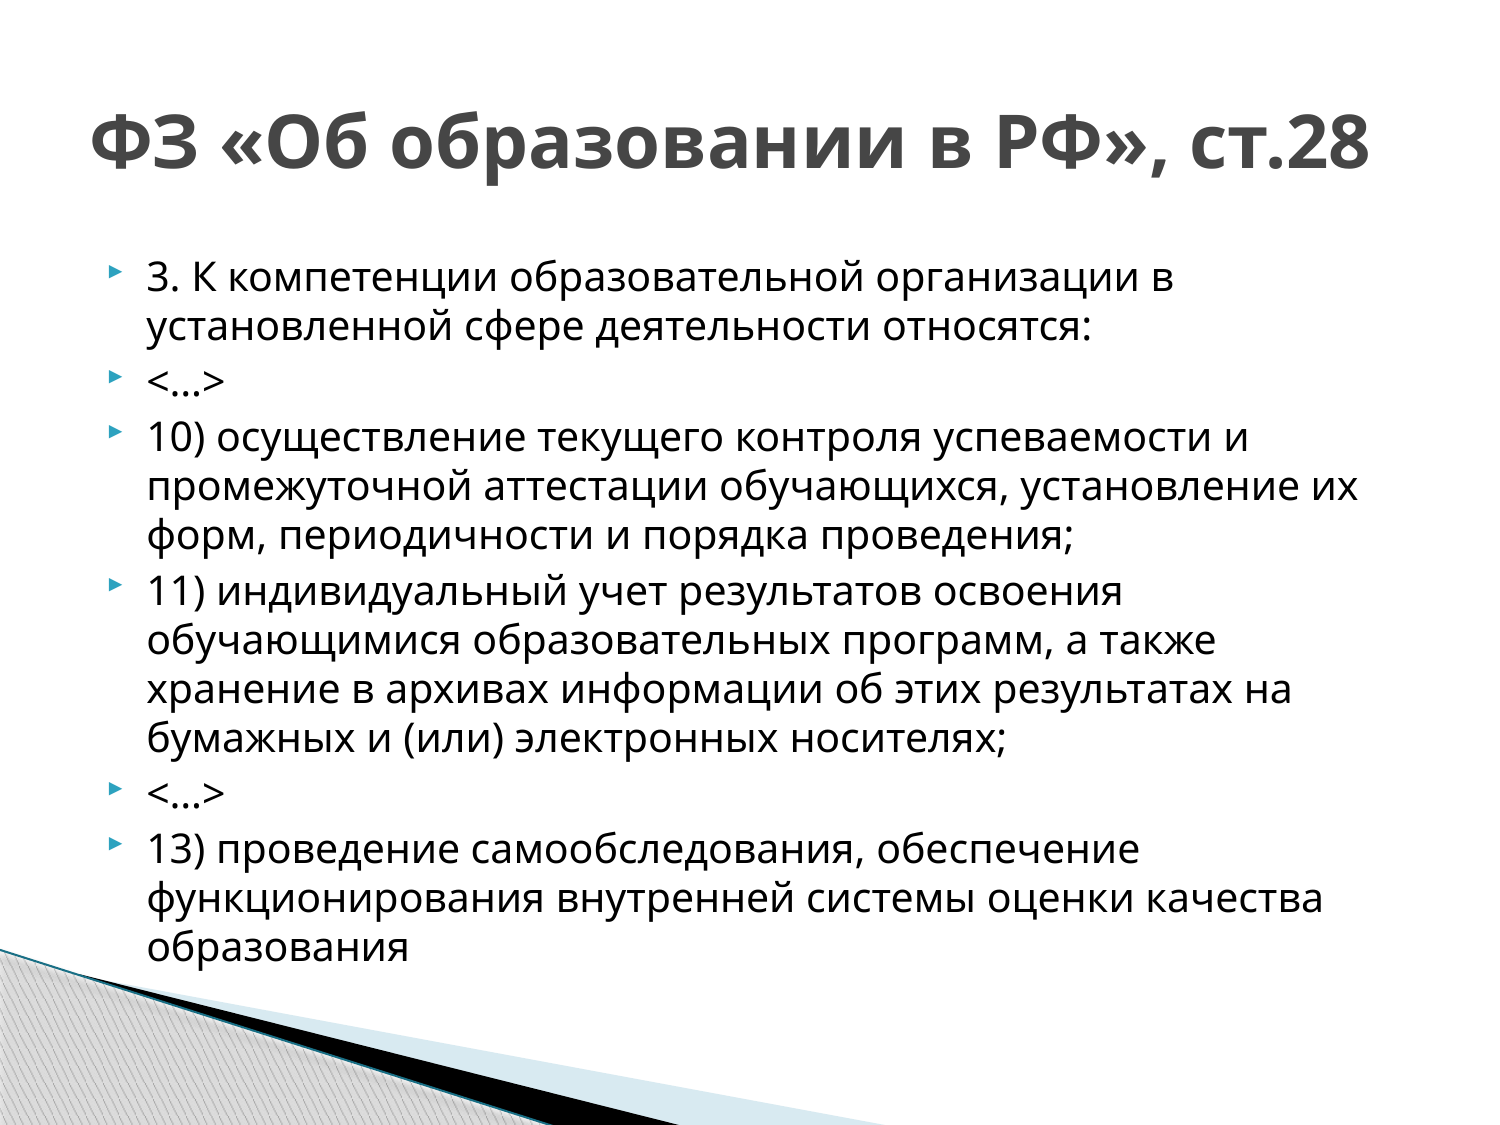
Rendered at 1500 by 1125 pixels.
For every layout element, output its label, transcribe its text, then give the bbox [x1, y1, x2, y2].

title ФЗ «Об образовании в РФ», ст.28 [75, 45, 1425, 233]
list 3. К компетенции образовательной организации в установленной сфере деятельности относятся: <…> 10) осуществление текущего контроля успеваемости и промежуточной аттестации обучающихся, установление их форм, периодичности и порядка проведения; 11) индивидуальный учет результатов освоения обучающимися образовательных программ, а также хранение в архивах информации об этих результатах на бумажных и (или) электронных носителях; <…> 13) проведение самообследования, обеспечение функционирования внутренней системы оценки качества образования [75, 243, 1425, 986]
